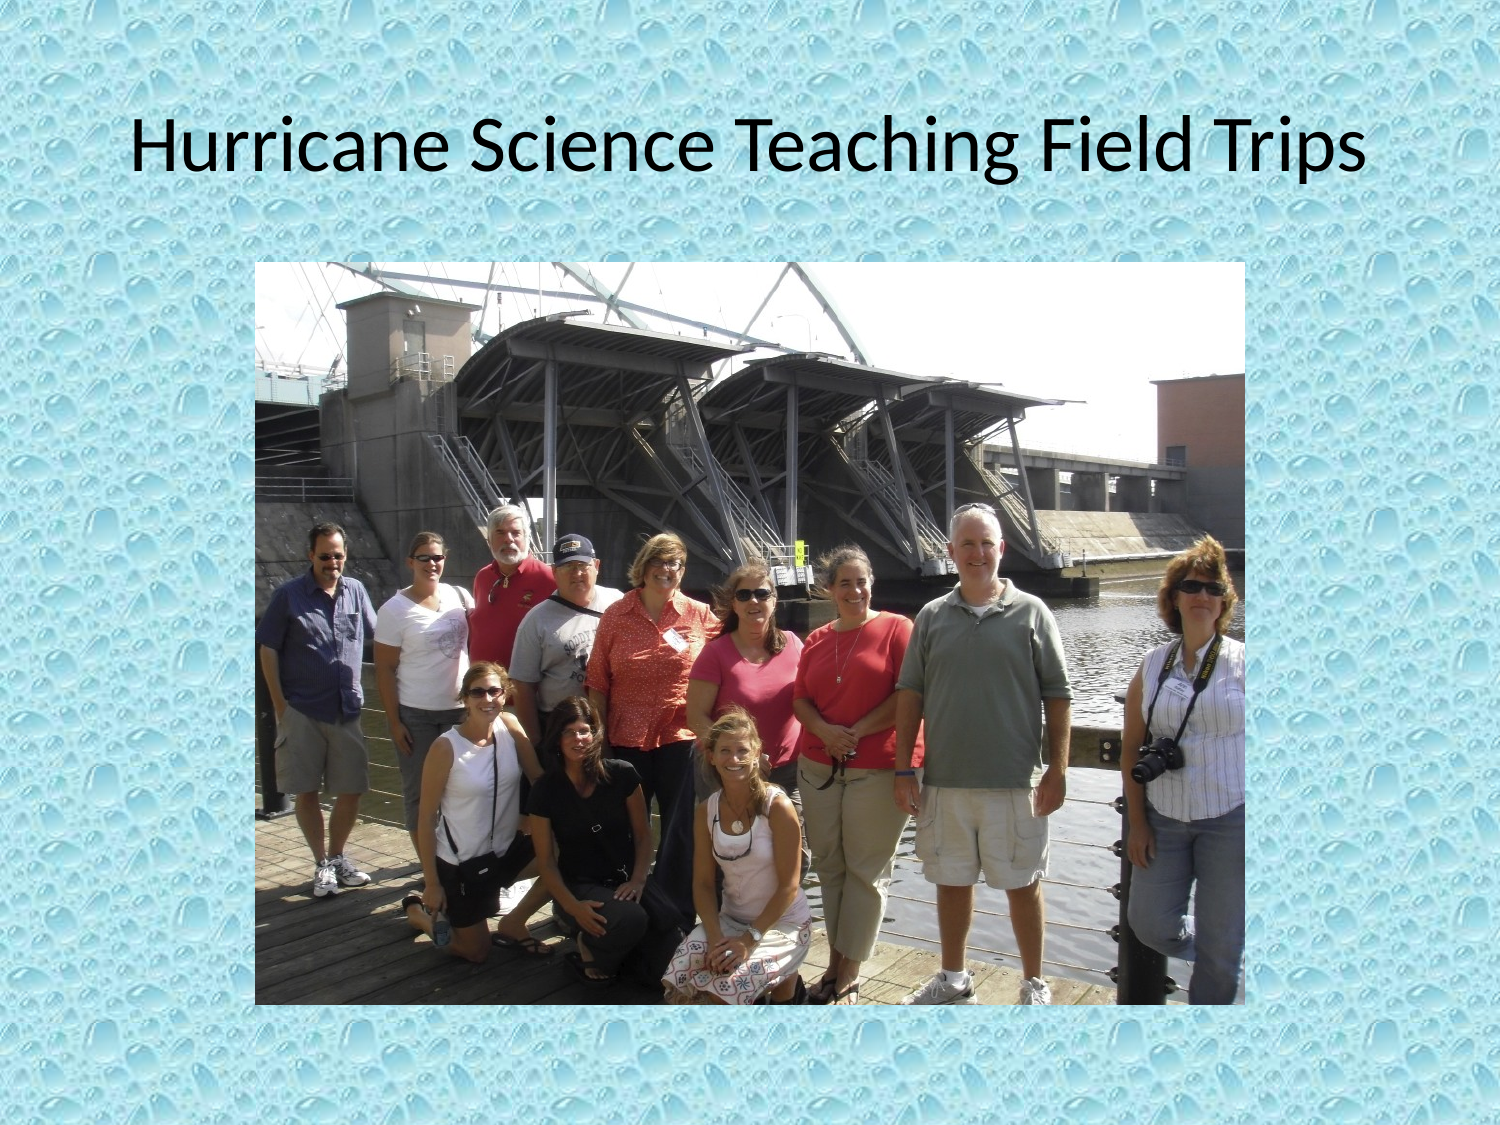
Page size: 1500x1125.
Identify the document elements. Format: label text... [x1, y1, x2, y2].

picture [0, 0, 1500, 1125]
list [74, 262, 1426, 1006]
title Hurricane Science Teaching Field Trips [75, 45, 1425, 233]
